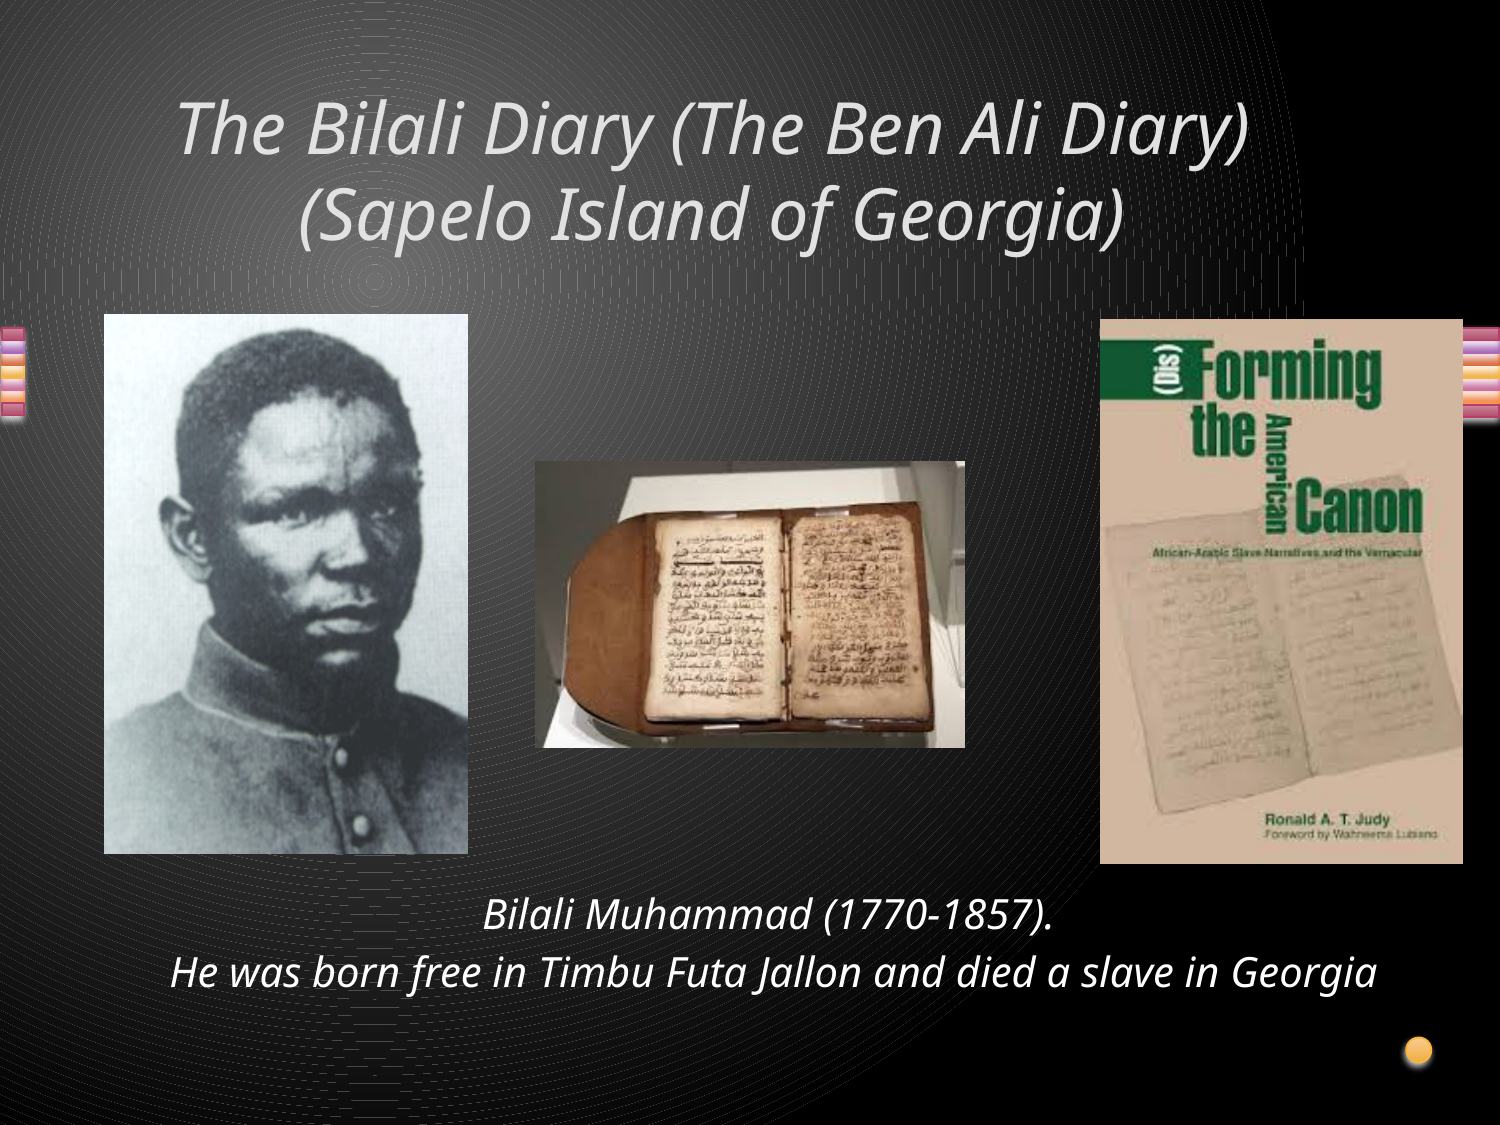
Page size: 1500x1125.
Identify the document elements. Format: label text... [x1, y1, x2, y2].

list Bilali Muhammad (1770-1857). He was born free in Timbu Futa Jallon and died a slave in Georgia [87, 880, 1461, 1038]
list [1099, 319, 1464, 865]
picture [534, 460, 966, 748]
title The Bilali Diary (The Ben Ali Diary) (Sapelo Island of Georgia) [37, 75, 1388, 263]
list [104, 313, 468, 854]
